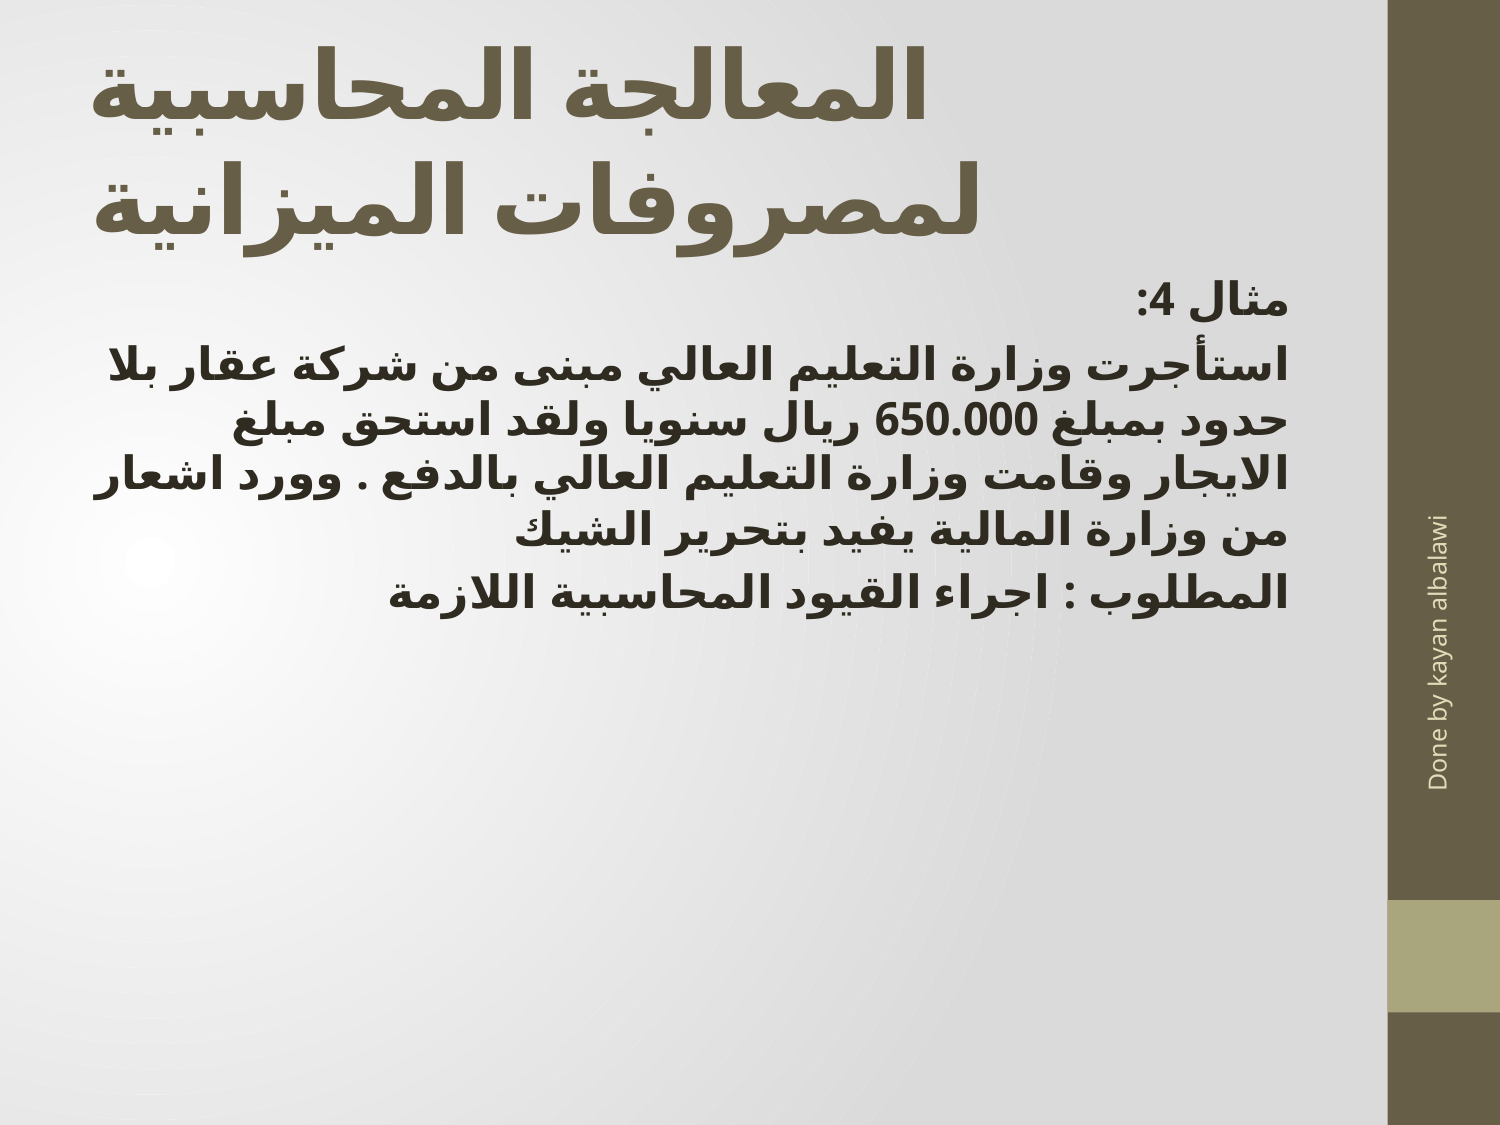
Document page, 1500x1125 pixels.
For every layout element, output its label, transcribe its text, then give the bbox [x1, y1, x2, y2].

title المعالجة المحاسبية لمصروفات الميزانية [75, 45, 1325, 233]
footer Done by kayan albalawi [1408, 500, 1469, 889]
list مثال 4: استأجرت وزارة التعليم العالي مبنى من شركة عقار بلا حدود بمبلغ 650.000 ريال سنويا ولقد استحق مبلغ الايجار وقامت وزارة التعليم العالي بالدفع . وورد اشعار من وزارة المالية يفيد بتحرير الشيك المطلوب : اجراء القيود المحاسبية اللازمة [75, 262, 1325, 1050]
